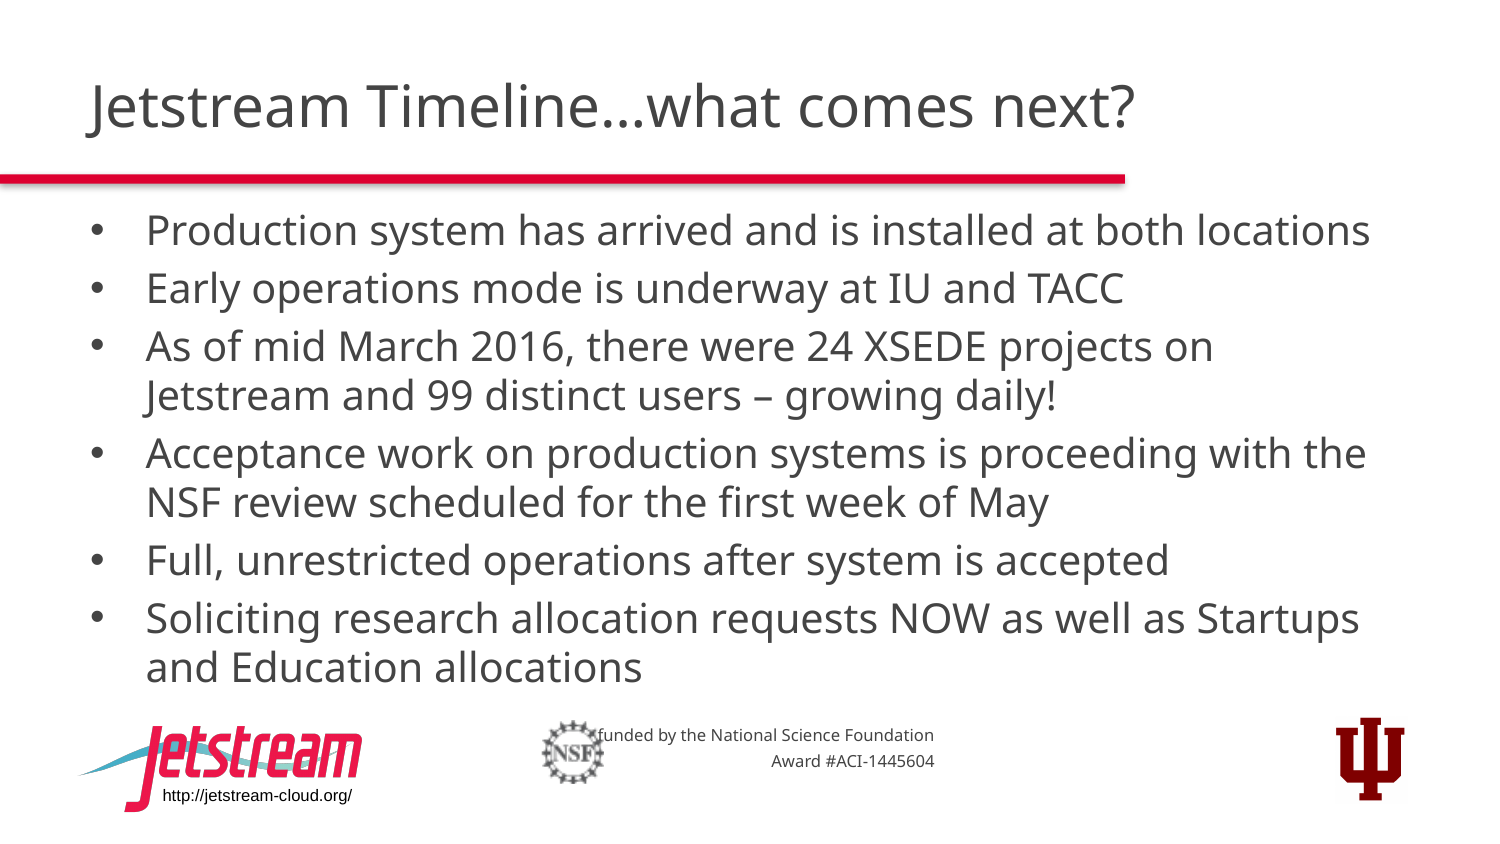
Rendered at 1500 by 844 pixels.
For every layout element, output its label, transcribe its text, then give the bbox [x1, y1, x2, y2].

picture [1335, 716, 1408, 804]
title Jetstream Timeline…what comes next? [75, 33, 1425, 175]
list Production system has arrived and is installed at both locations Early operations mode is underway at IU and TACC As of mid March 2016, there were 24 XSEDE projects on Jetstream and 99 distinct users – growing daily! Acceptance work on production systems is proceeding with the NSF review scheduled for the first week of May Full, unrestricted operations after system is accepted Soliciting research allocation requests NOW as well as Startups and Education allocations [75, 196, 1425, 704]
picture [75, 720, 364, 818]
